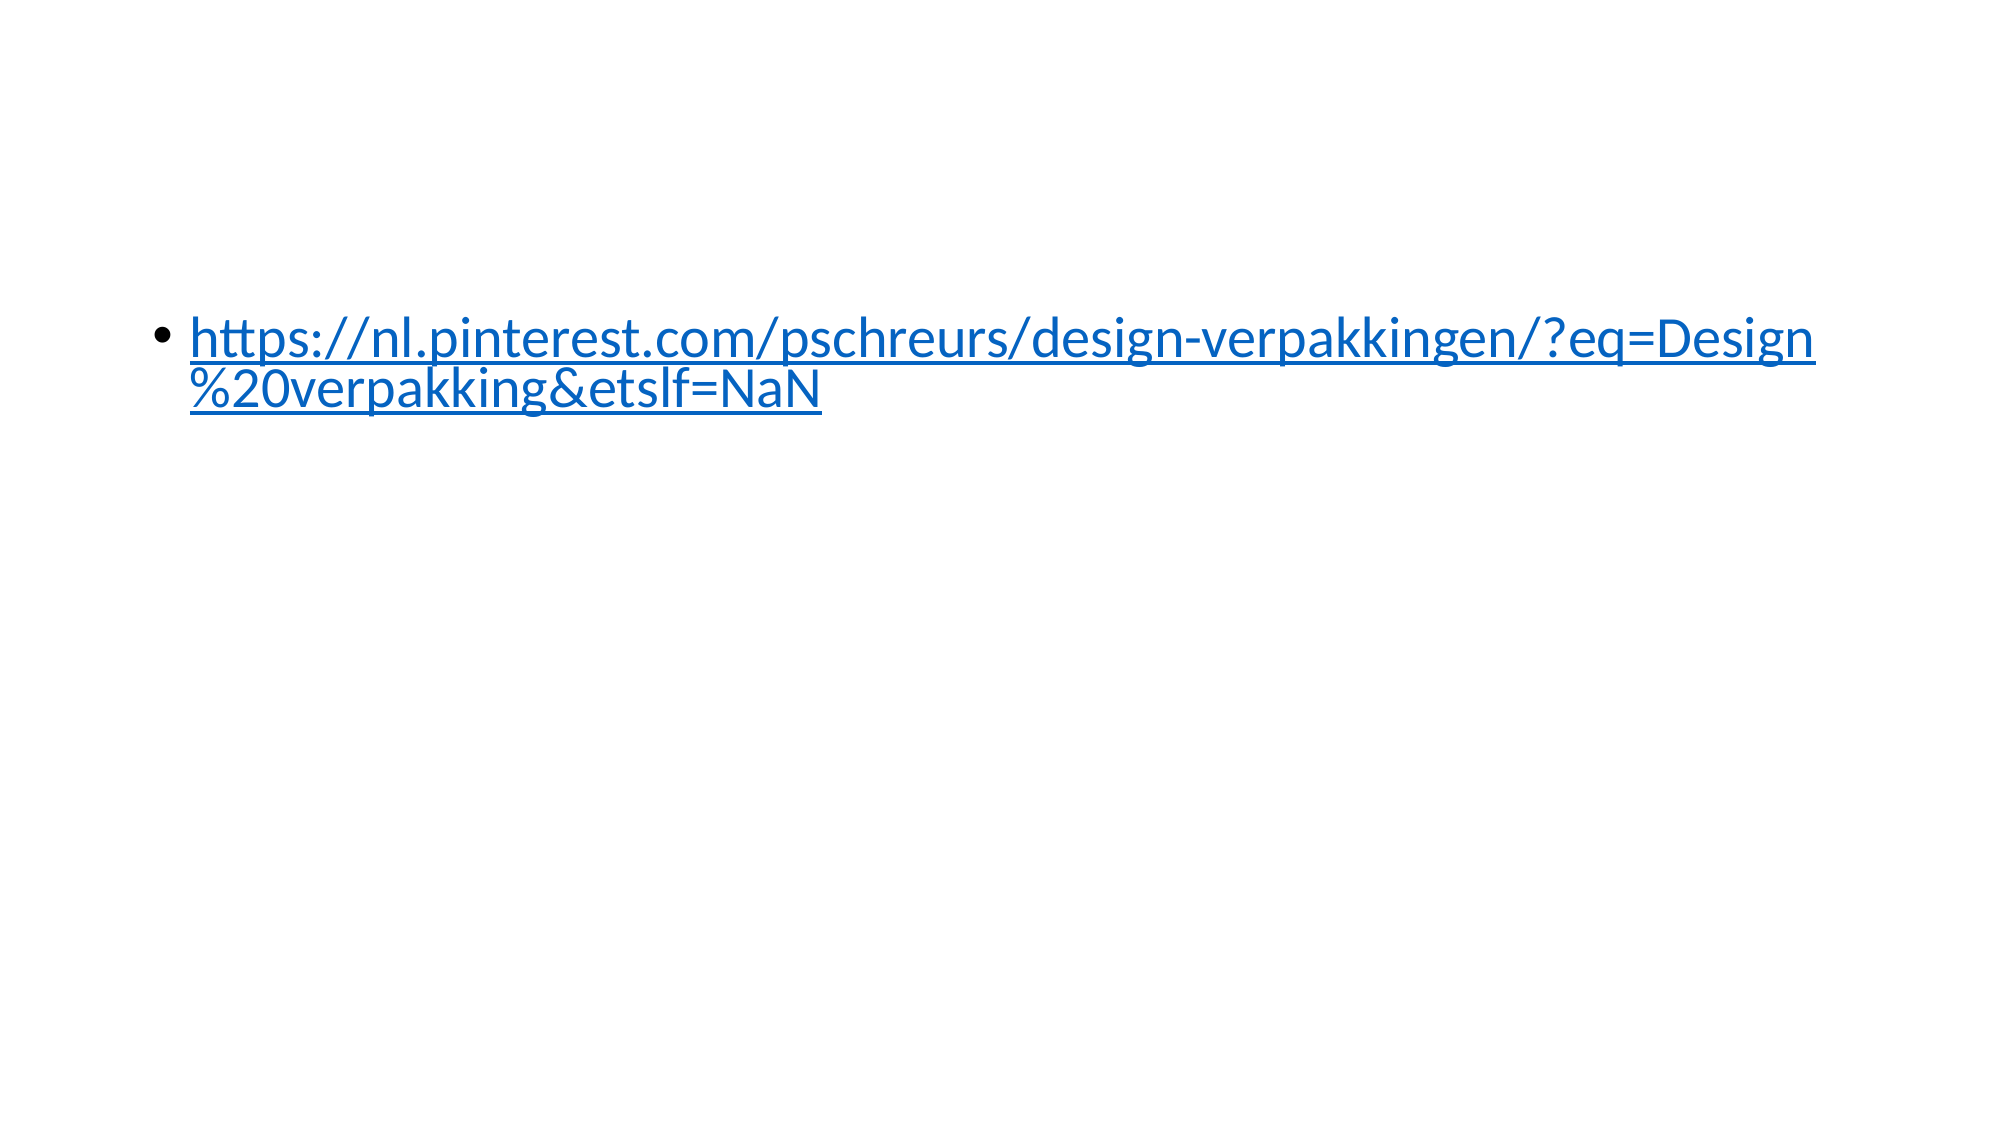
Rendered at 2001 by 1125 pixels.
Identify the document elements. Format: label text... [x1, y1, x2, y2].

list https://nl.pinterest.com/pschreurs/design-verpakkingen/?eq=Design%20verpakking&etslf=NaN [137, 299, 1863, 1014]
